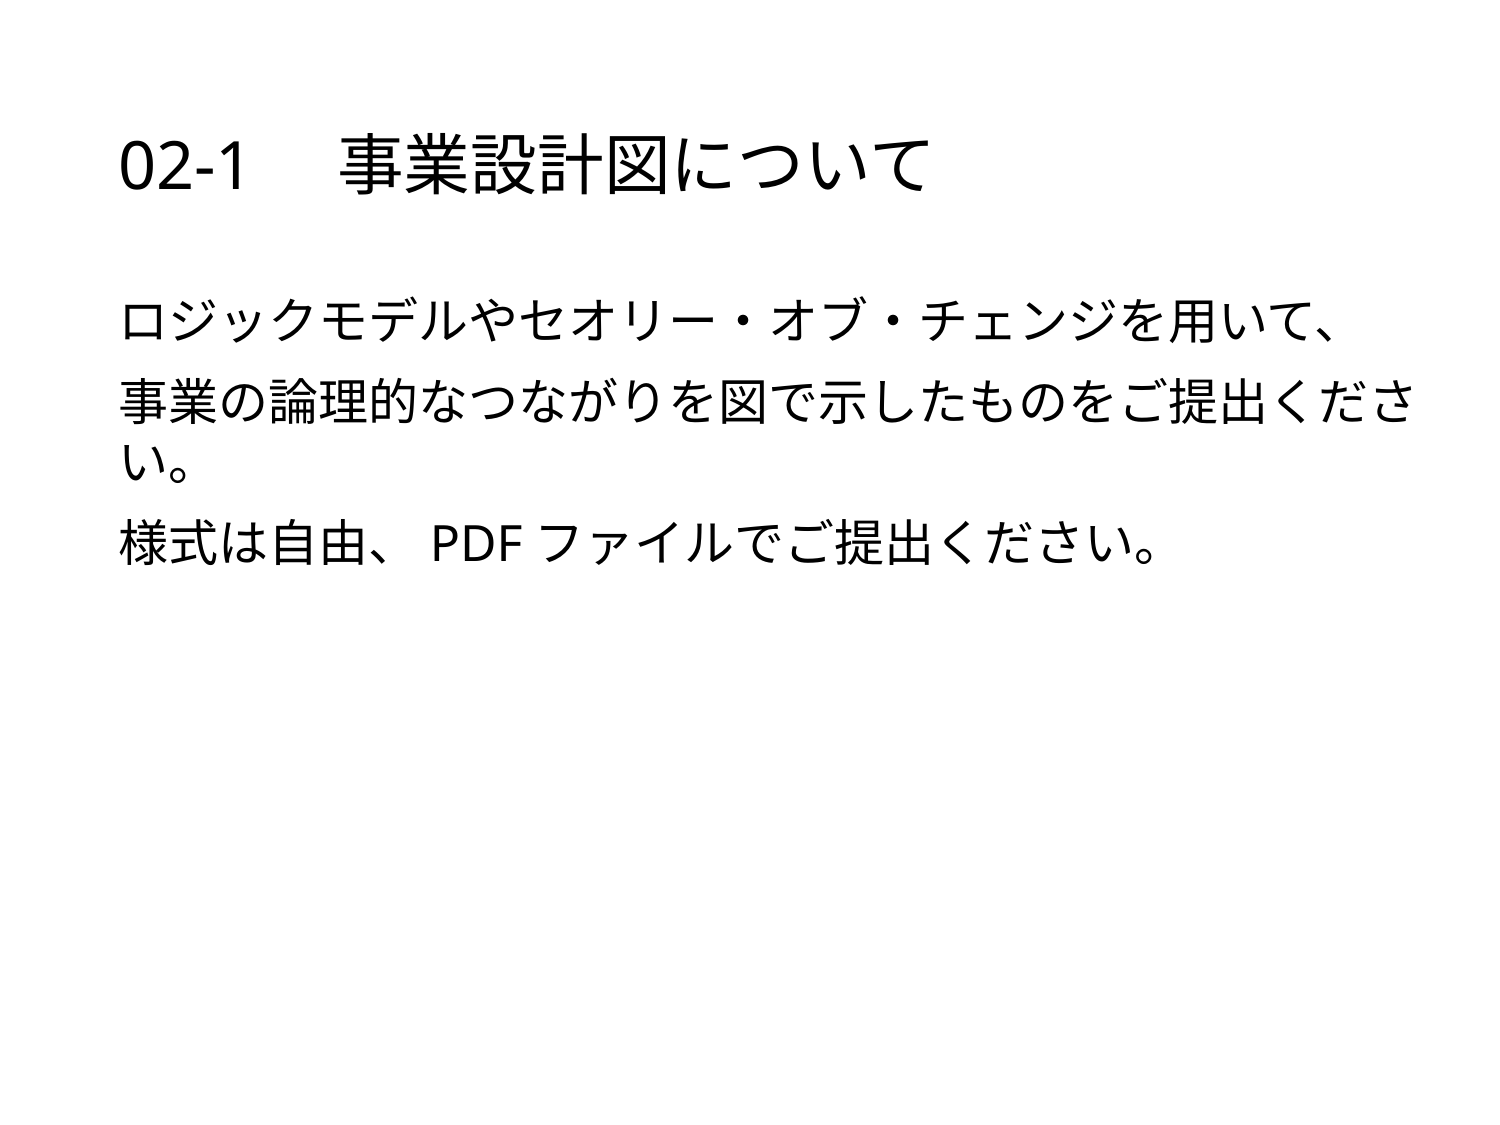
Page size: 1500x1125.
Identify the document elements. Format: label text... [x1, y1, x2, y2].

list ロジックモデルやセオリー・オブ・チェンジを用いて、 事業の論理的なつながりを図で示したものをご提出ください。 様式は自由、PDFファイルでご提出ください。 [103, 282, 1483, 1011]
title 02-1 事業設計図について [103, 59, 1397, 277]
